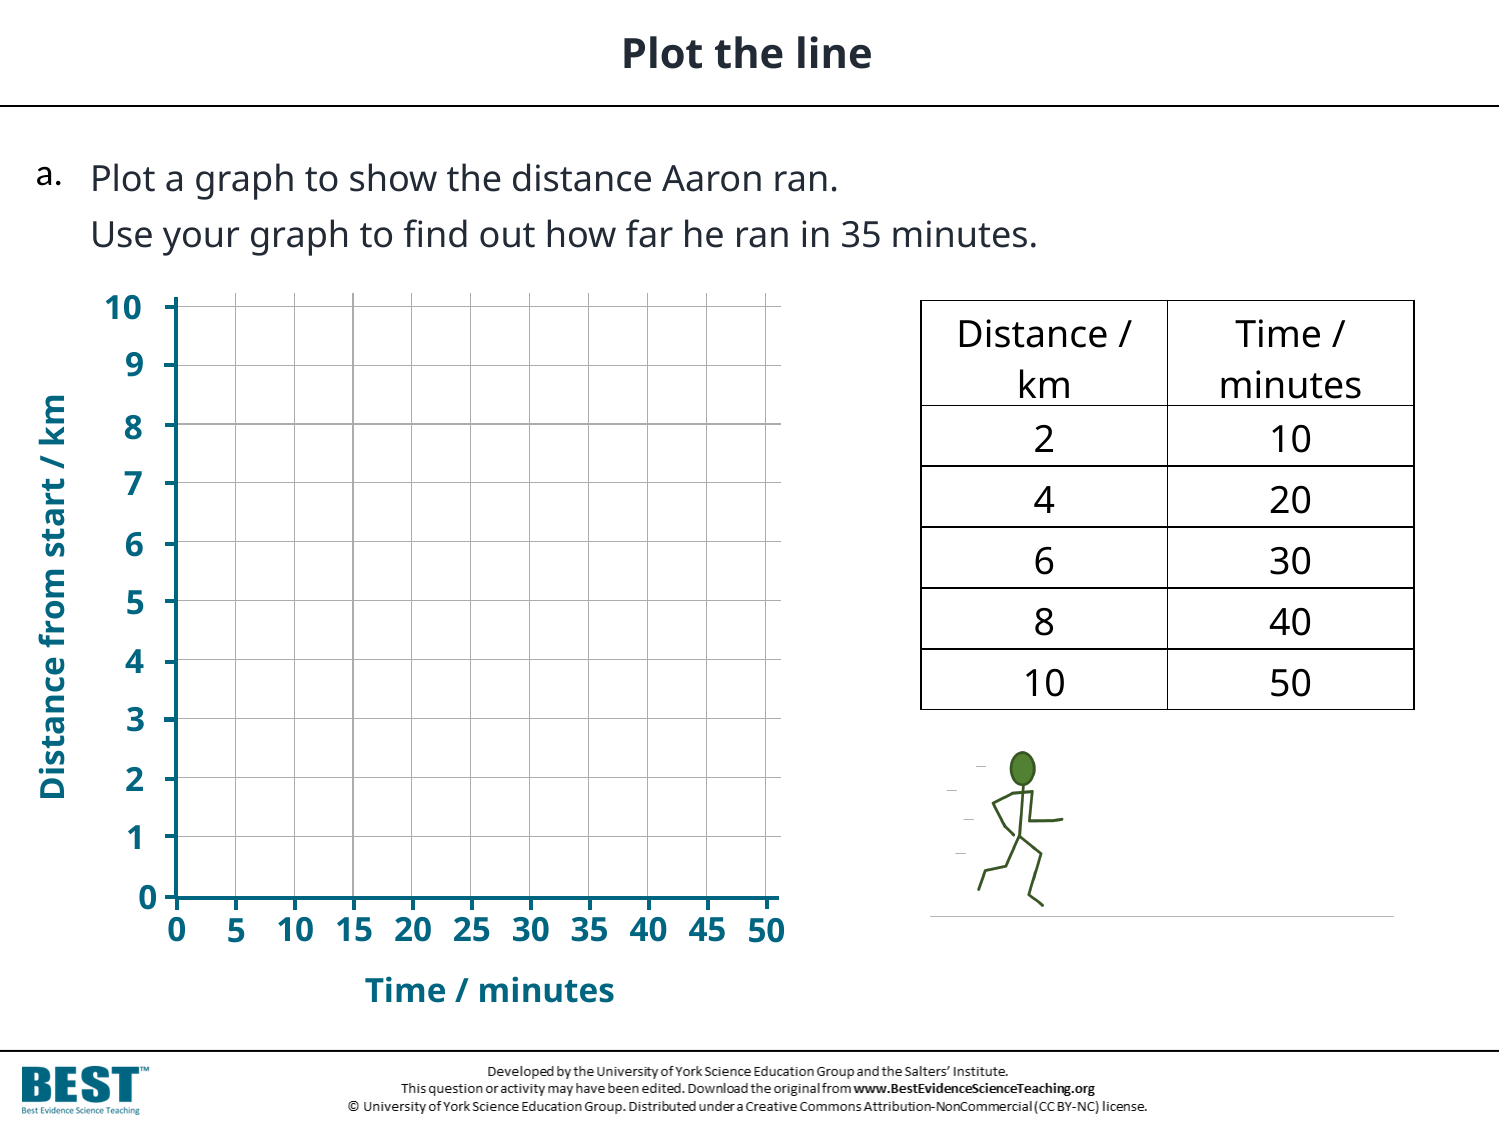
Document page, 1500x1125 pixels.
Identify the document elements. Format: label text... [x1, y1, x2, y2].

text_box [23, 278, 808, 1018]
picture [0, 105, 1500, 1125]
text_box Plot the line [23, 4, 1471, 99]
